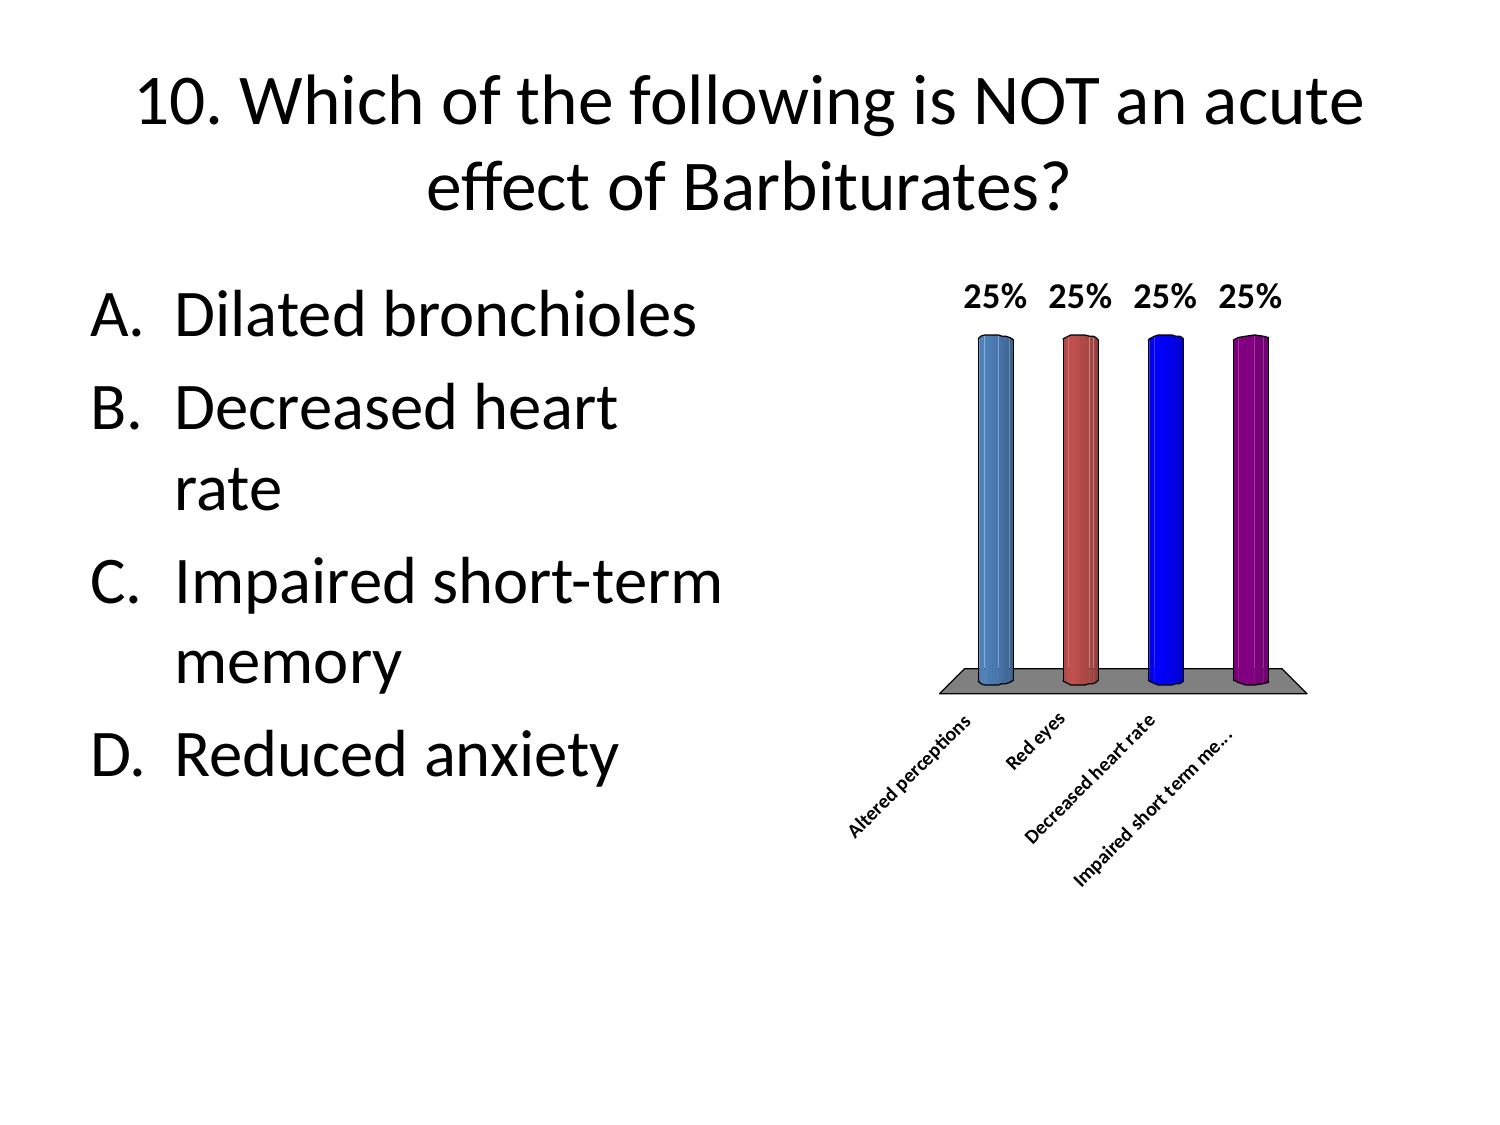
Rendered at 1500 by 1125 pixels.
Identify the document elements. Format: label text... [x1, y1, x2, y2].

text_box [739, 262, 1490, 1107]
title 10. Which of the following is NOT an acute effect of Barbiturates? [75, 45, 1425, 233]
list Dilated bronchioles Decreased heart rate Impaired short-term memory Reduced anxiety [75, 262, 737, 1005]
